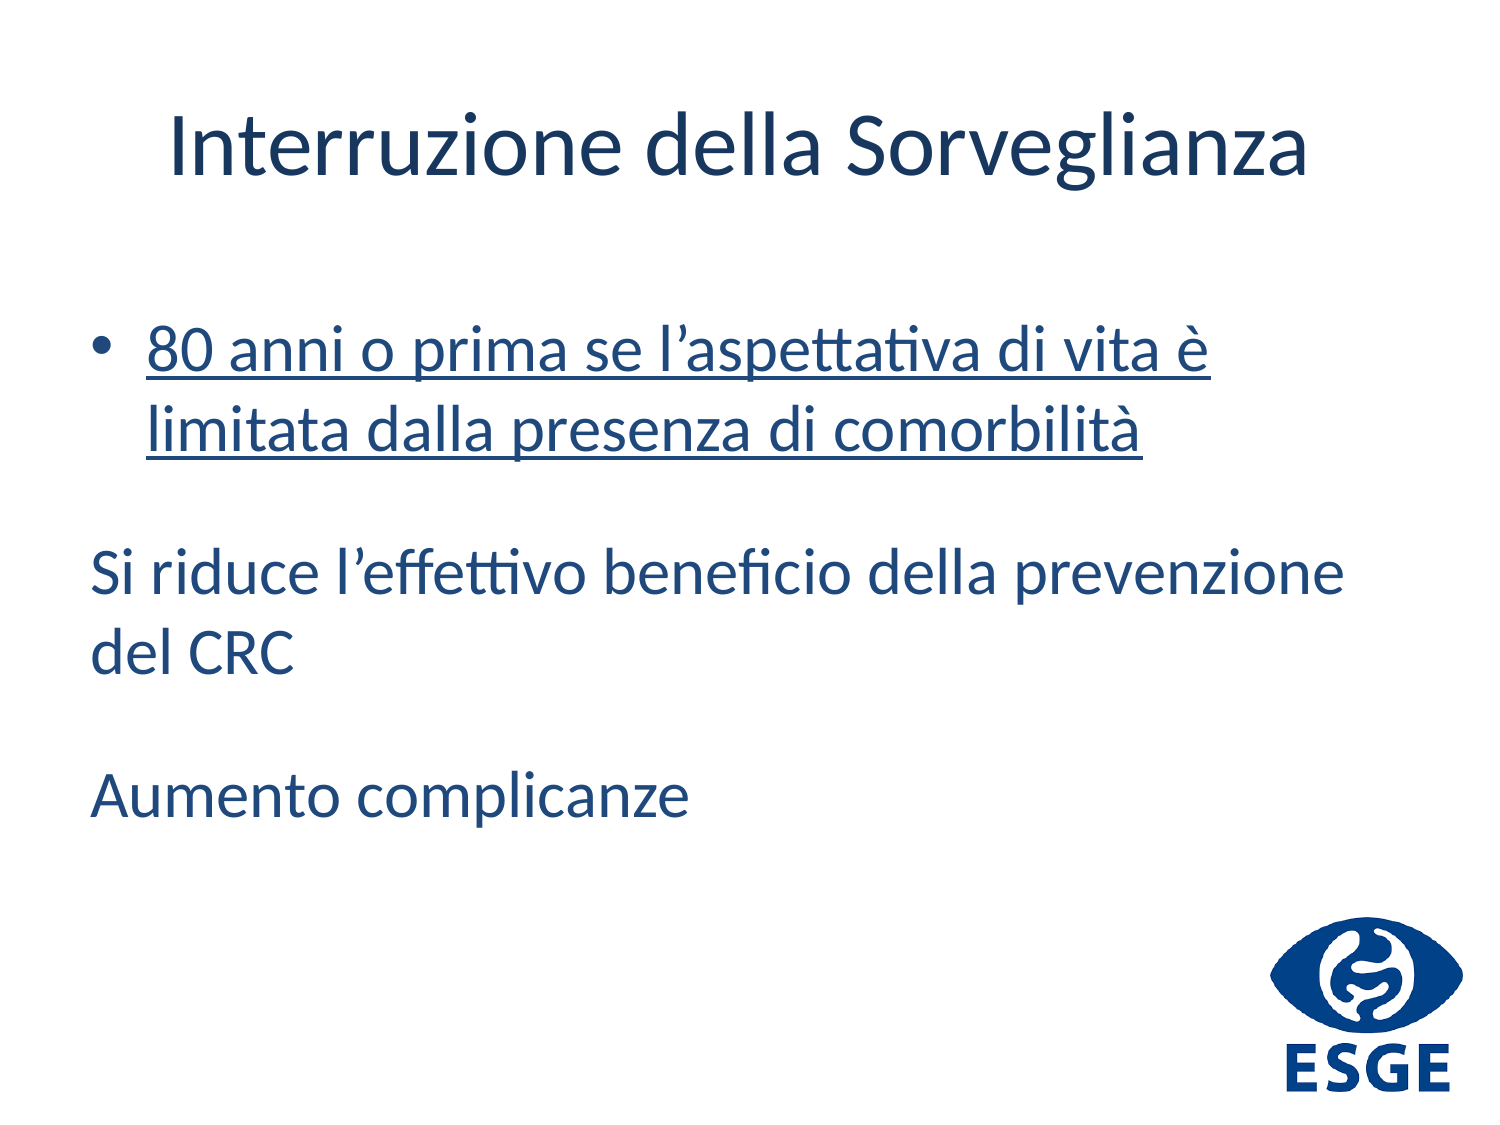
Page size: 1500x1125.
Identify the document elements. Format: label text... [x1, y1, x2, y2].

title Interruzione della Sorveglianza [74, 44, 1426, 233]
list 80 anni o prima se l’aspettativa di vita è limitata dalla presenza di comorbilità Si riduce l’effettivo beneficio della prevenzione del CRC Aumento complicanze [74, 296, 1426, 754]
picture [1269, 917, 1464, 1092]
